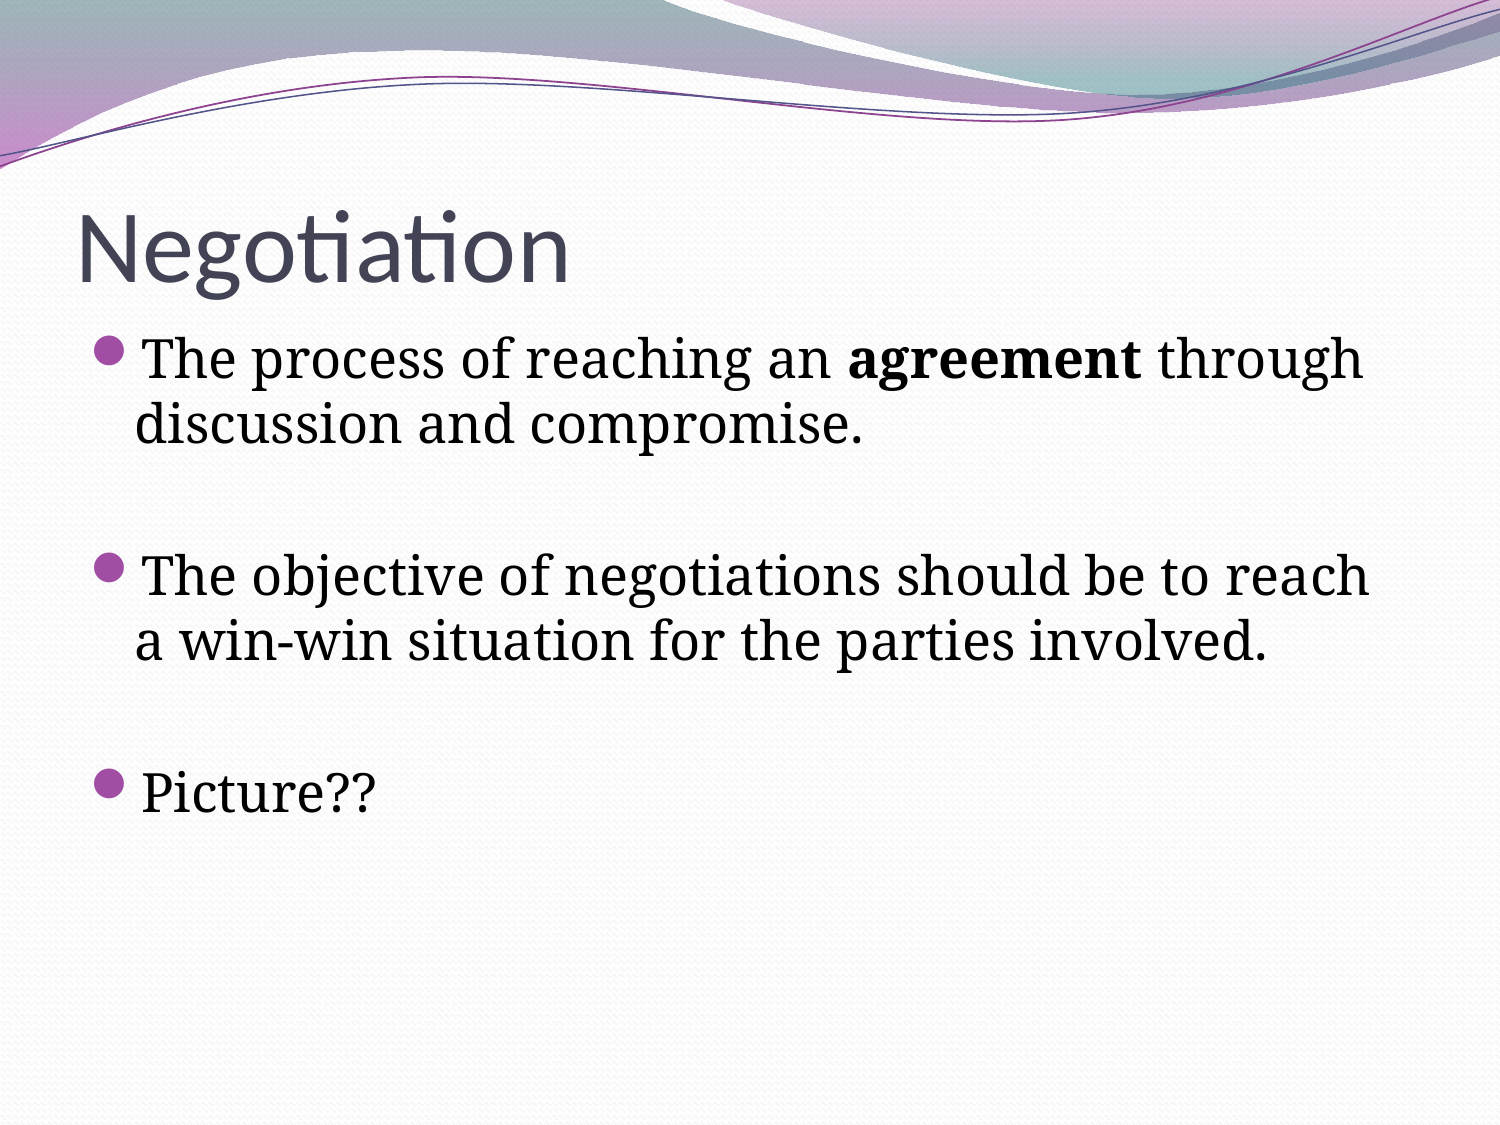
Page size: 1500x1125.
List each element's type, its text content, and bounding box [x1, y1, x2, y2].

list The process of reaching an agreement through discussion and compromise. The objective of negotiations should be to reach a win-win situation for the parties involved. Picture?? [75, 317, 1425, 1038]
title Negotiation [75, 115, 1425, 303]
